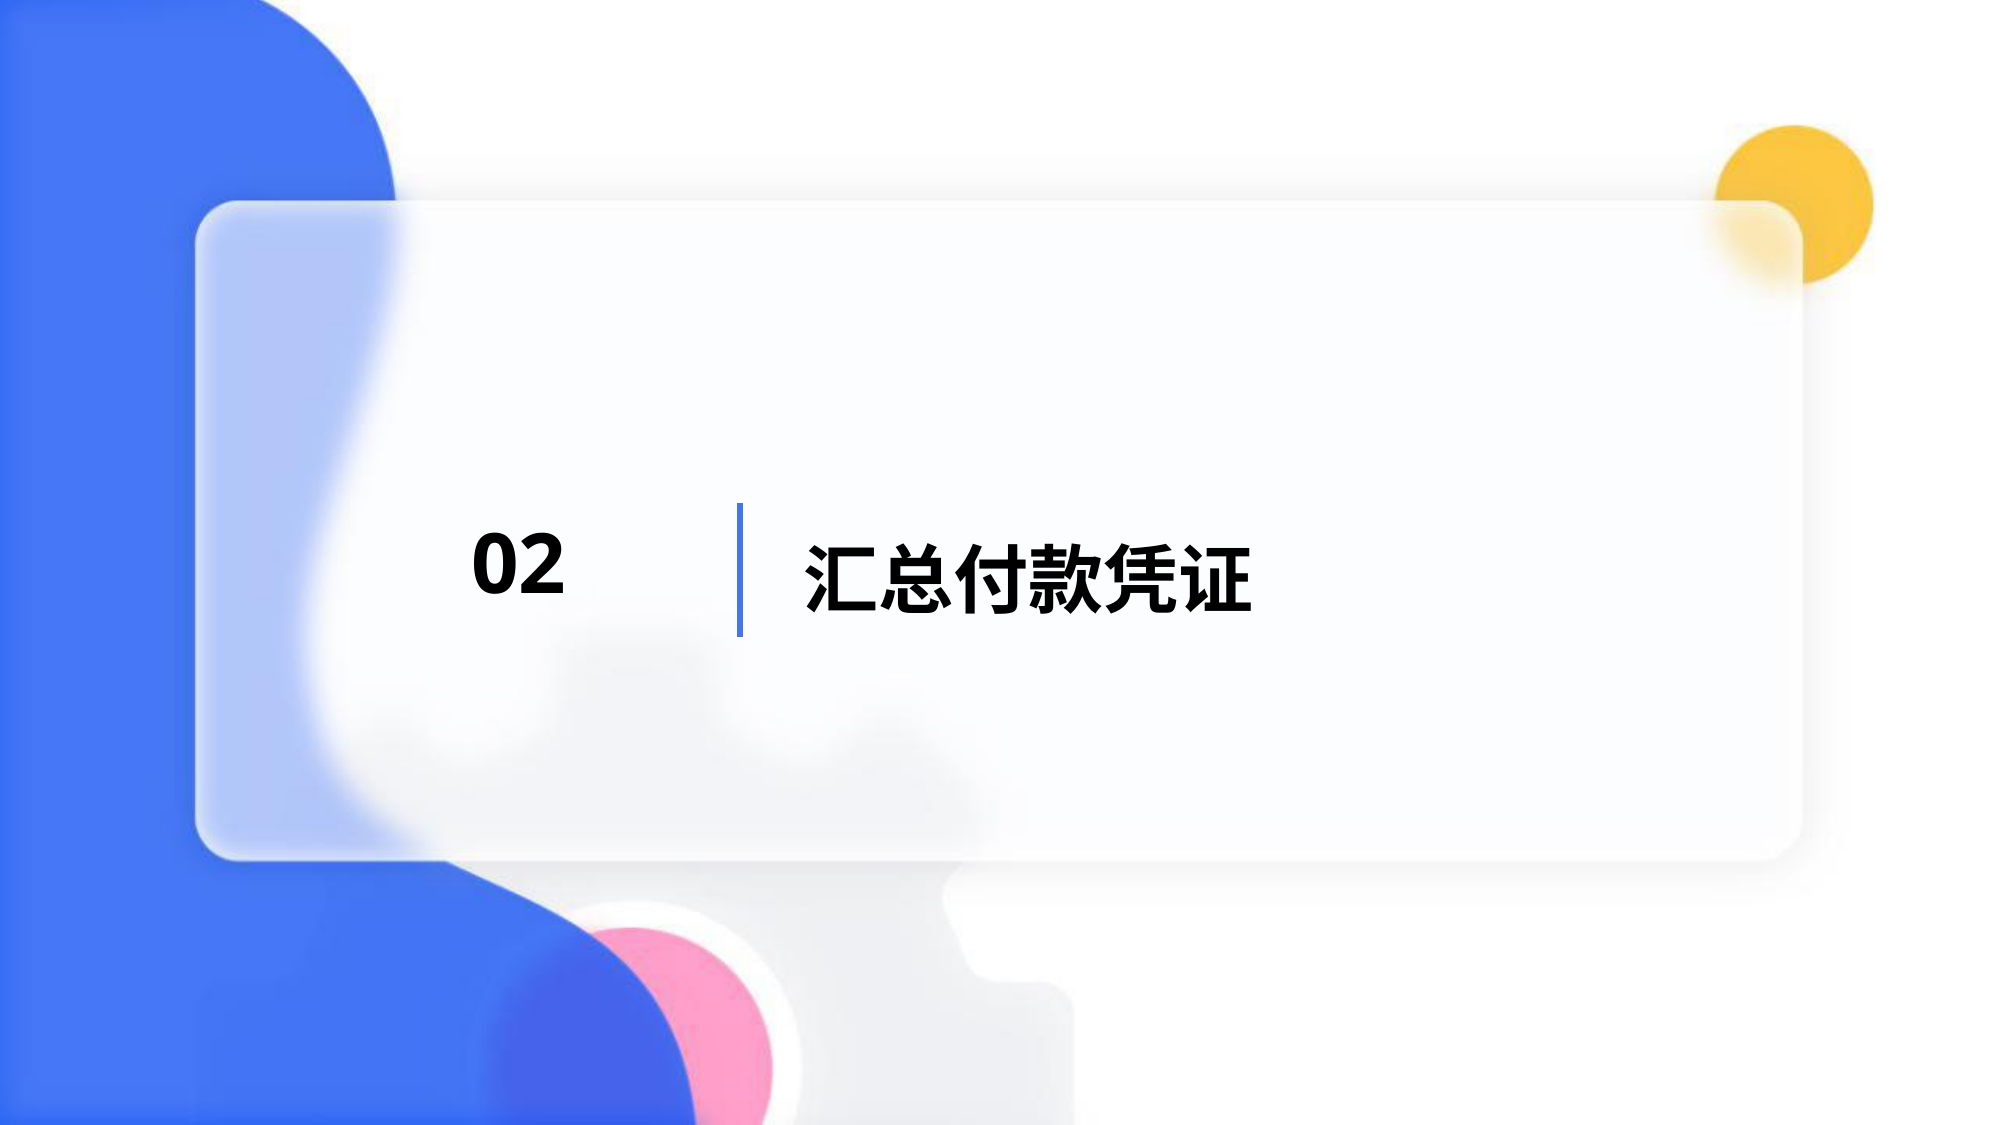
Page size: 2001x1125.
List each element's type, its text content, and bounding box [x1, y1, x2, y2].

picture [0, 0, 2000, 1125]
title 汇总付款凭证 [787, 491, 1760, 629]
text_box 02 [324, 377, 714, 744]
